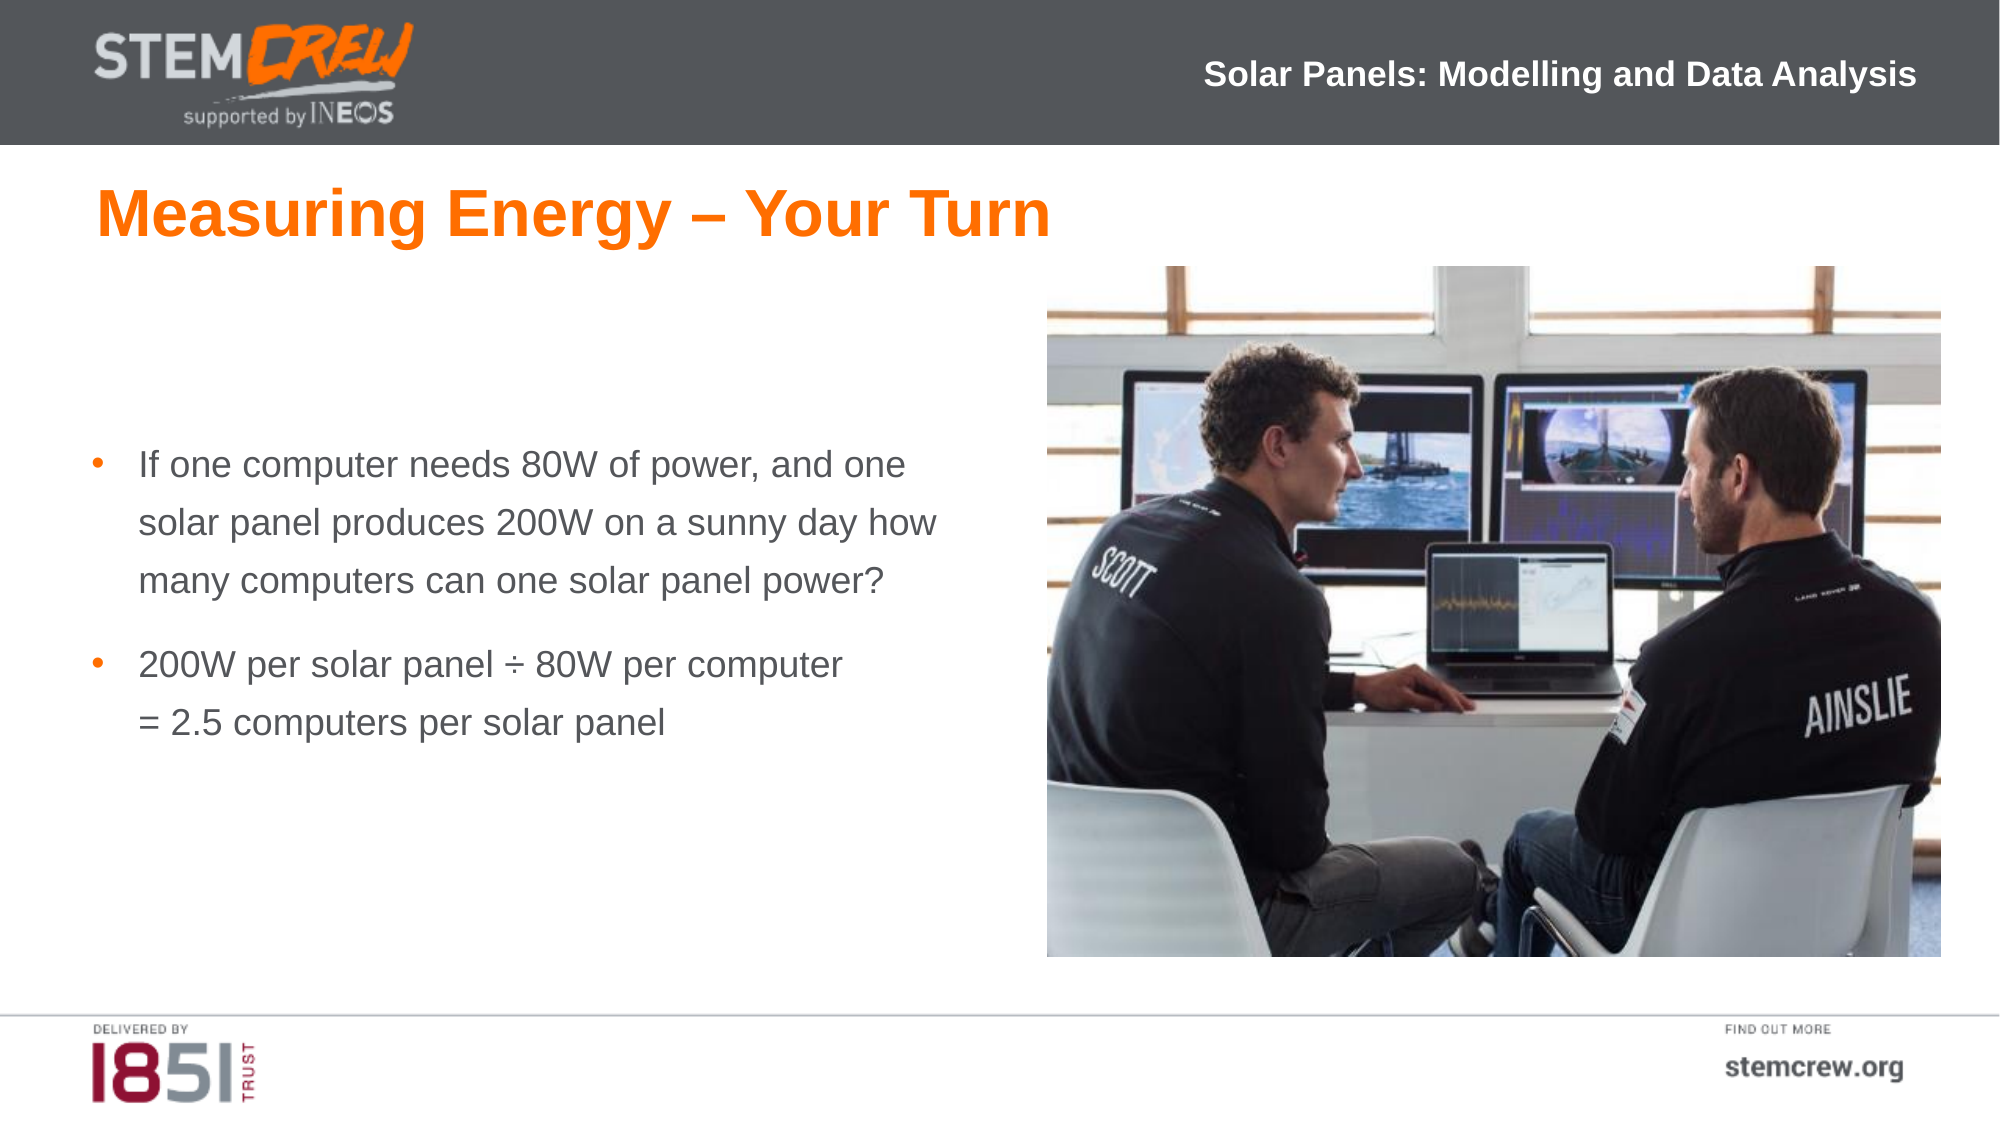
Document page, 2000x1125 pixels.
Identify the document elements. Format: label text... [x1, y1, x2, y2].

text_box Measuring Energy – Your Turn [94, 167, 1264, 250]
picture [1047, 266, 1941, 957]
picture [0, 1012, 2000, 1125]
text_box If one computer needs 80W of power, and one solar panel produces 200W on a sunny day how many computers can one solar panel power? 200W per solar panel ÷ 80W per computer = 2.5 computers per solar panel [91, 426, 987, 744]
picture [0, 0, 2000, 145]
text_box Solar Panels: Modelling and Data Analysis [1015, 48, 1928, 94]
